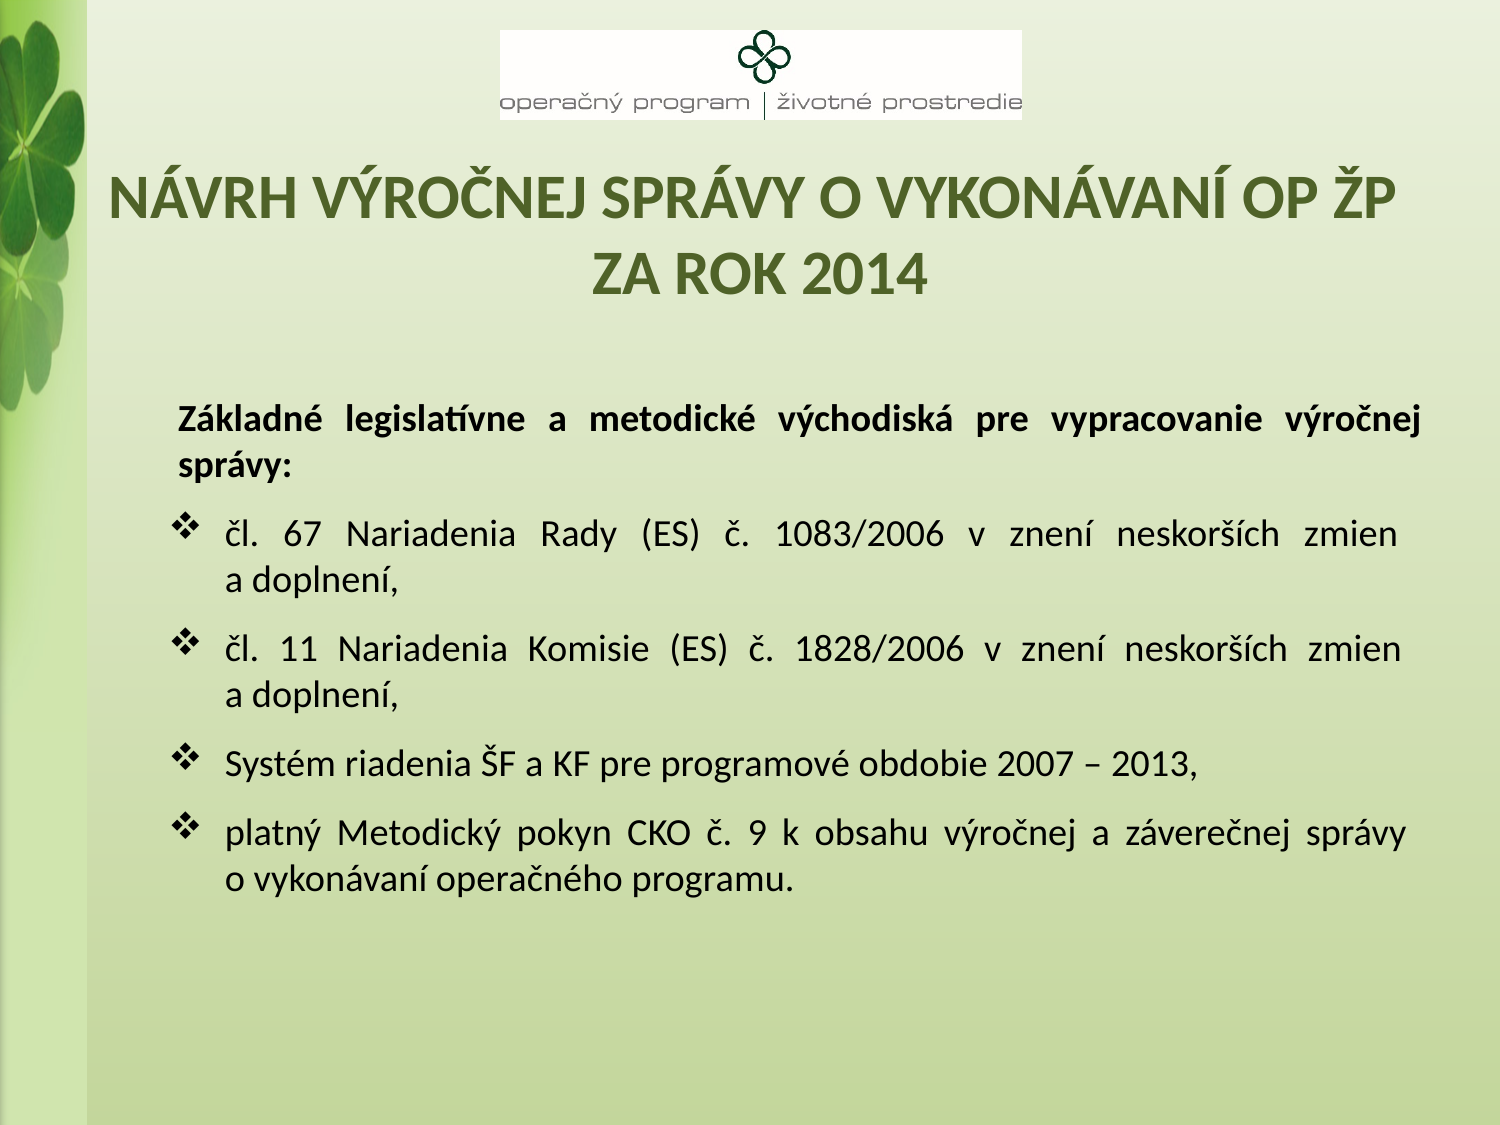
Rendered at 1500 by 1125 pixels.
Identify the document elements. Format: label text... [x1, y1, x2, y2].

title Návrh Výročnej správy o vykonávaní OP ŽP za rok 2014 [85, 137, 1436, 325]
picture [500, 30, 1022, 120]
picture [0, 0, 87, 1125]
list Základné legislatívne a metodické východiská pre vypracovanie výročnej správy: čl. 67 Nariadenia Rady (ES) č. 1083/2006 v znení neskorších zmien a doplnení, čl. 11 Nariadenia Komisie (ES) č. 1828/2006 v znení neskorších zmien a doplnení, Systém riadenia ŠF a KF pre programové obdobie 2007 – 2013, platný Metodický pokyn CKO č. 9 k obsahu výročnej a záverečnej správy o vykonávaní operačného programu. [88, 385, 1439, 917]
